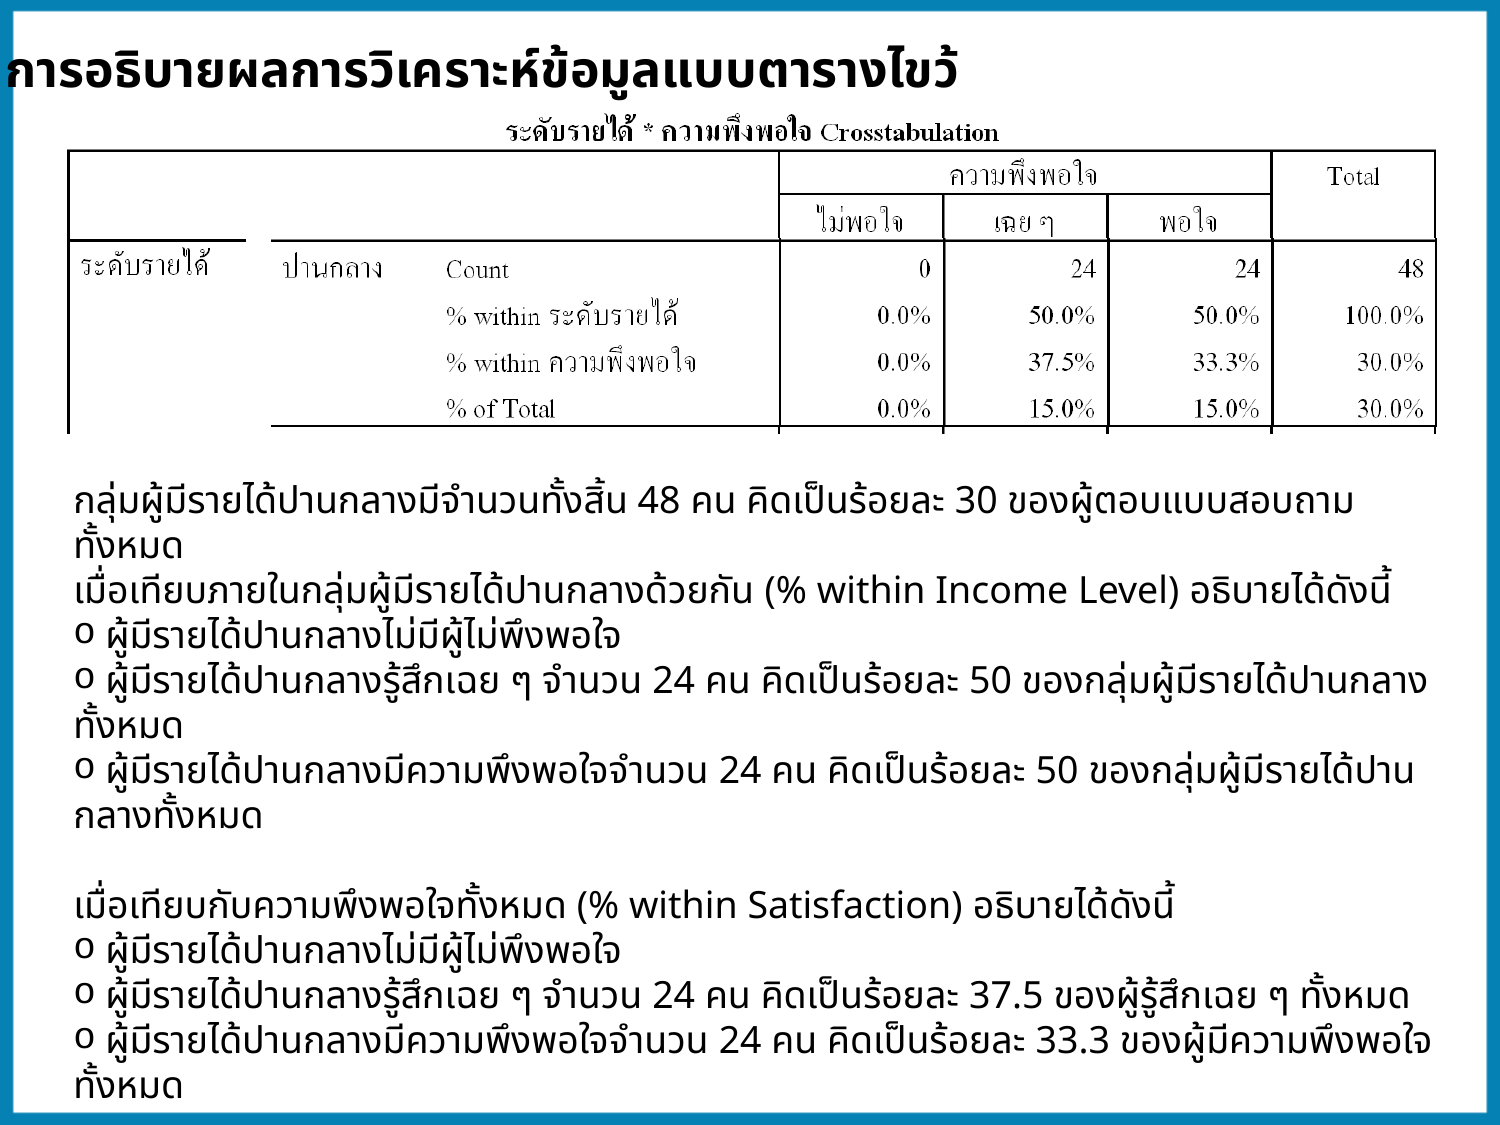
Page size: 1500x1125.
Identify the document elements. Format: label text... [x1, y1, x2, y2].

text_box 10.3.2 การอธิบายผลการวิเคราะห์ข้อมูลแบบตารางไขว้ [0, 29, 975, 105]
picture [13, 11, 1487, 1113]
text_box กลุ่มผู้มีรายได้ปานกลางมีจำนวนทั้งสิ้น 48 คน คิดเป็นร้อยละ 30 ของผู้ตอบแบบสอบถามทั้งหมด เมื่อเทียบภายในกลุ่มผู้มีรายได้ปานกลางด้วยกัน (% within Income Level) อธิบายได้ดังนี้ ผู้มีรายได้ปานกลางไม่มีผู้ไม่พึงพอใจ ผู้มีรายได้ปานกลางรู้สึกเฉย ๆ จำนวน 24 คน คิดเป็นร้อยละ 50 ของกลุ่มผู้มีรายได้ปานกลางทั้งหมด ผู้มีรายได้ปานกลางมีความพึงพอใจจำนวน 24 คน คิดเป็นร้อยละ 50 ของกลุ่มผู้มีรายได้ปานกลางทั้งหมด เมื่อเทียบกับความพึงพอใจทั้งหมด (% within Satisfaction) อธิบายได้ดังนี้ ผู้มีรายได้ปานกลางไม่มีผู้ไม่พึงพอใจ ผู้มีรายได้ปานกลางรู้สึกเฉย ๆ จำนวน 24 คน คิดเป็นร้อยละ 37.5 ของผู้รู้สึกเฉย ๆ ทั้งหมด ผู้มีรายได้ปานกลางมีความพึงพอใจจำนวน 24 คน คิดเป็นร้อยละ 33.3 ของผู้มีความพึงพอใจทั้งหมด [58, 468, 1453, 1114]
